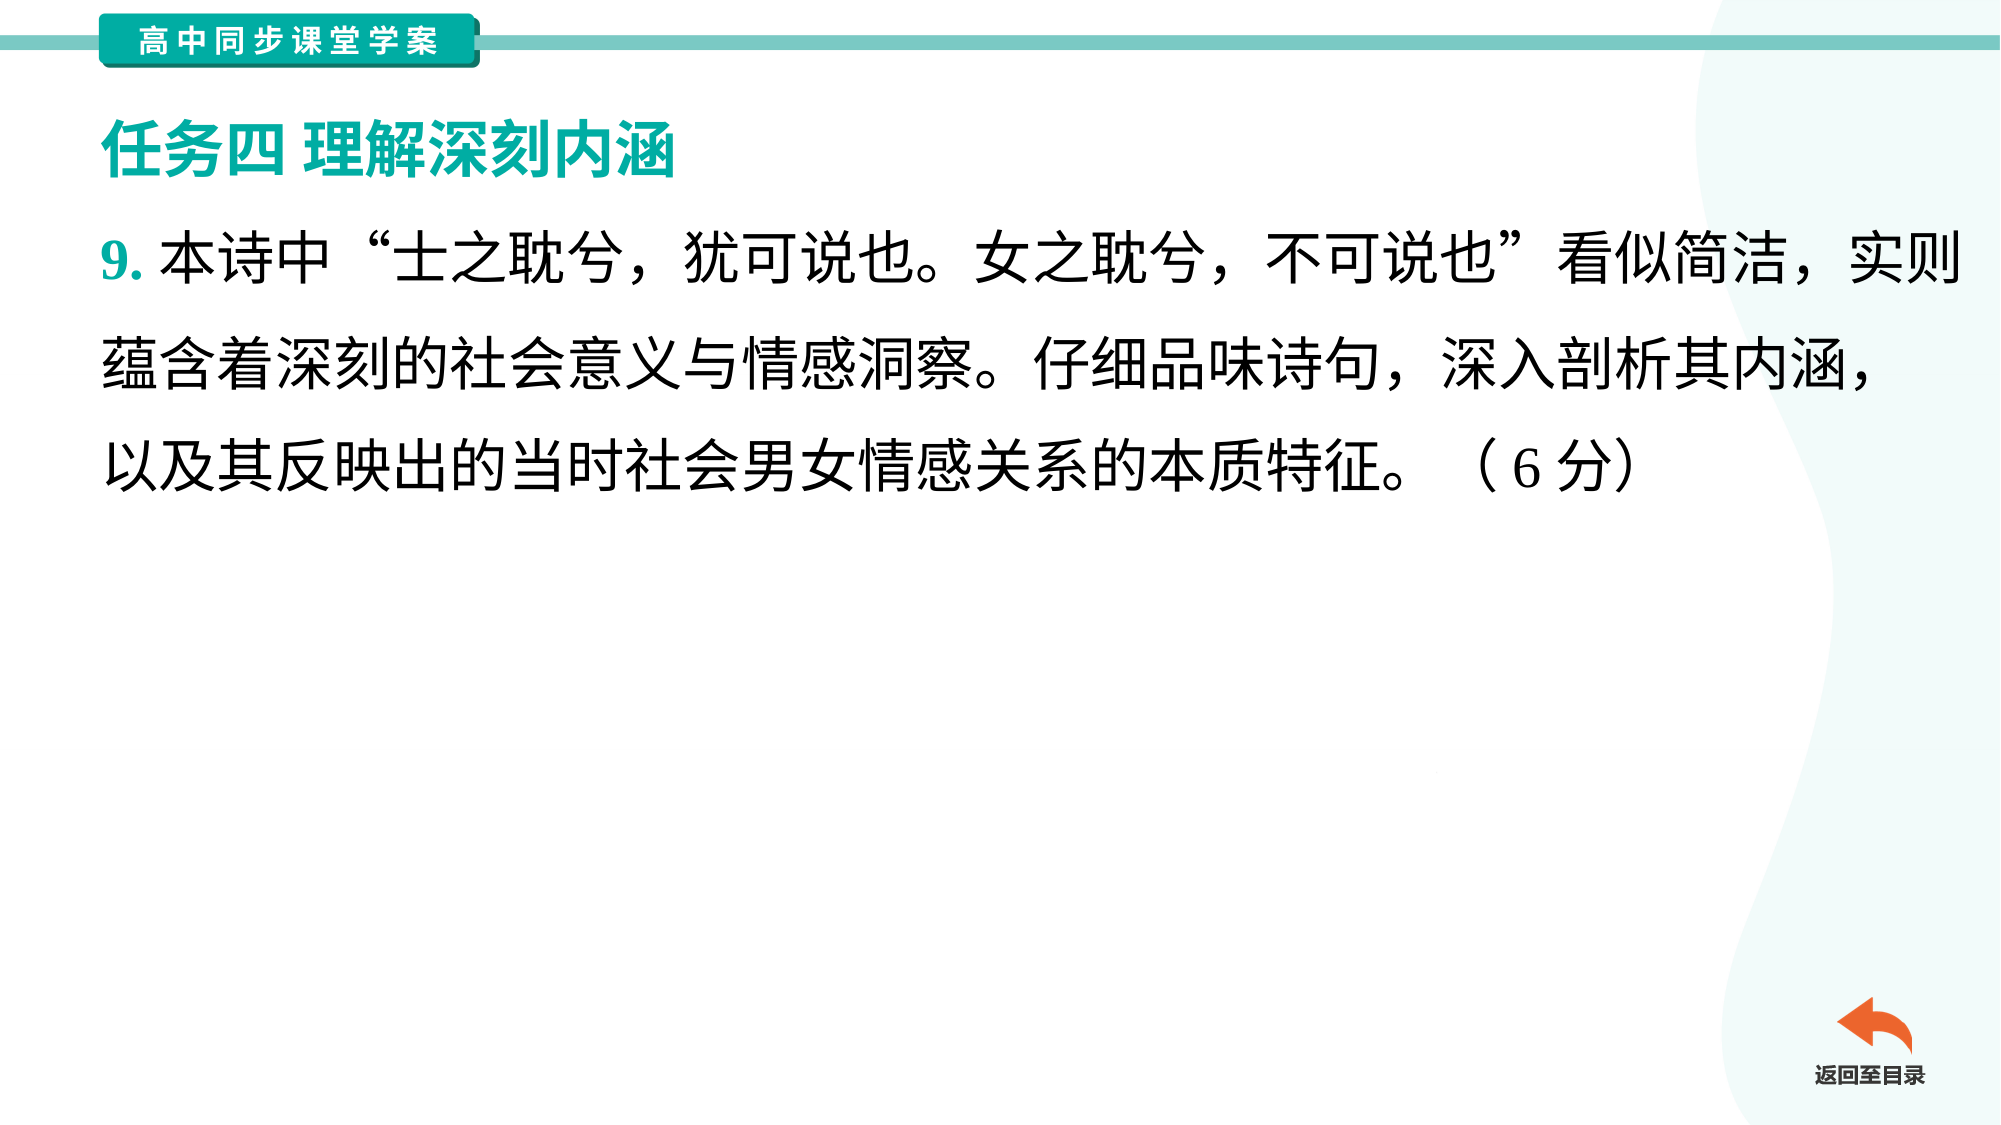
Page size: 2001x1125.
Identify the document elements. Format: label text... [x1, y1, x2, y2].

text_box 任务四 理解深刻内涵 [100, 76, 1899, 184]
text_box 9.本诗中“士之耽兮，犹可说也。女之耽兮，不可说也”看似简洁，实则 蕴含着深刻的社会意义与情感洞察。仔细品味诗句，深入剖析其内涵， 以及其反映出的当时社会男女情感关系的本质特征。（6分） [100, 184, 1899, 488]
picture [0, 0, 2000, 1125]
